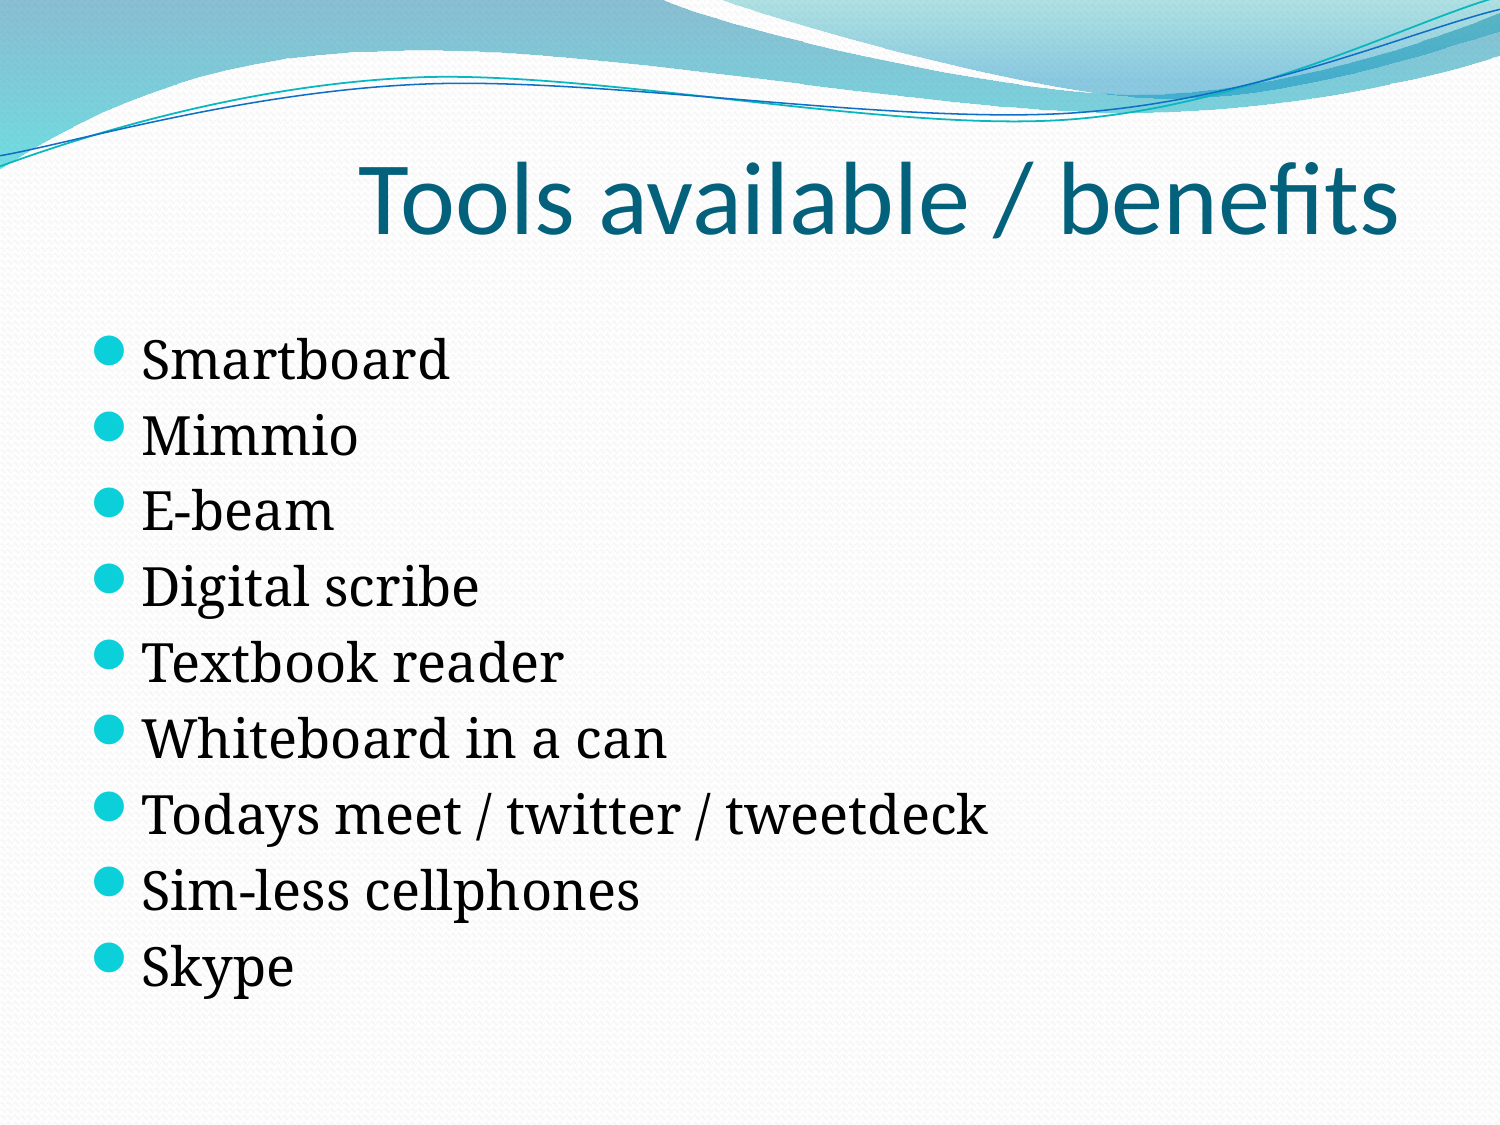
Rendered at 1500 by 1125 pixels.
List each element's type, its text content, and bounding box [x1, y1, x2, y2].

list Smartboard Mimmio E-beam Digital scribe Textbook reader Whiteboard in a can Todays meet / twitter / tweetdeck Sim-less cellphones Skype [75, 317, 1425, 1038]
title Tools available / benefits [75, 115, 1425, 256]
